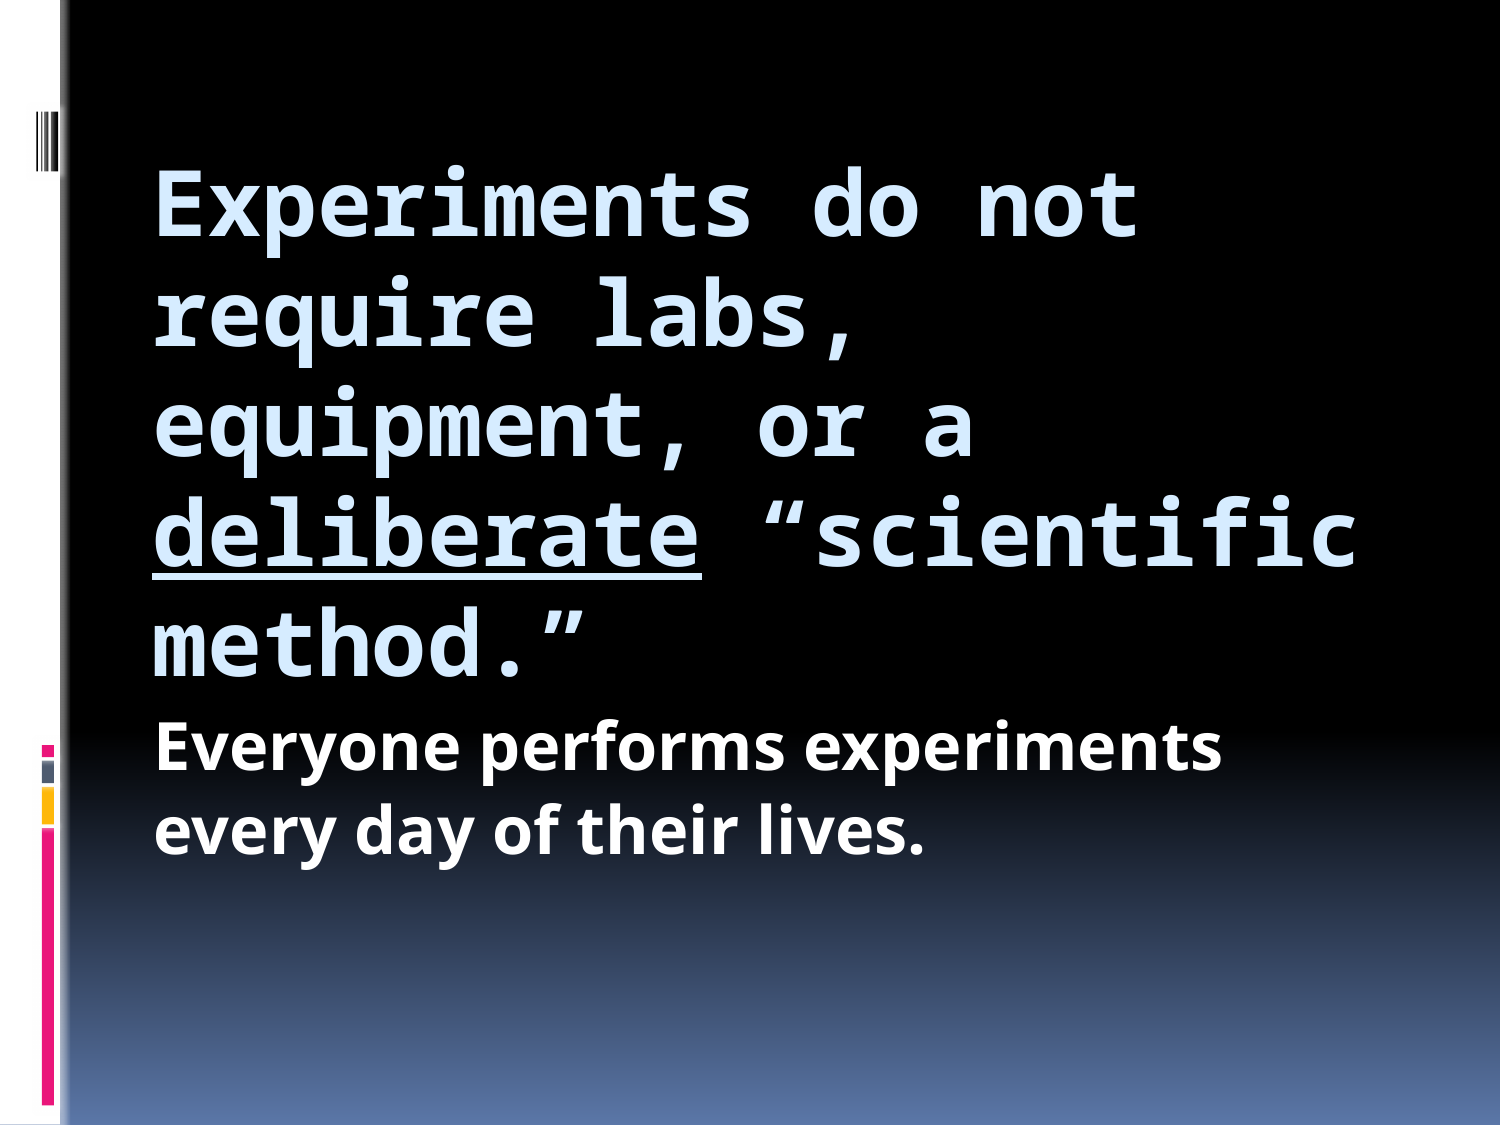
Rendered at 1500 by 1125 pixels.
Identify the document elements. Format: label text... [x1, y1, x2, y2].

subtitle Everyone performs experiments every day of their lives. [137, 650, 1363, 875]
title Experiments do not require labs, equipment, or a deliberate “scientific method.” [137, 137, 1400, 500]
